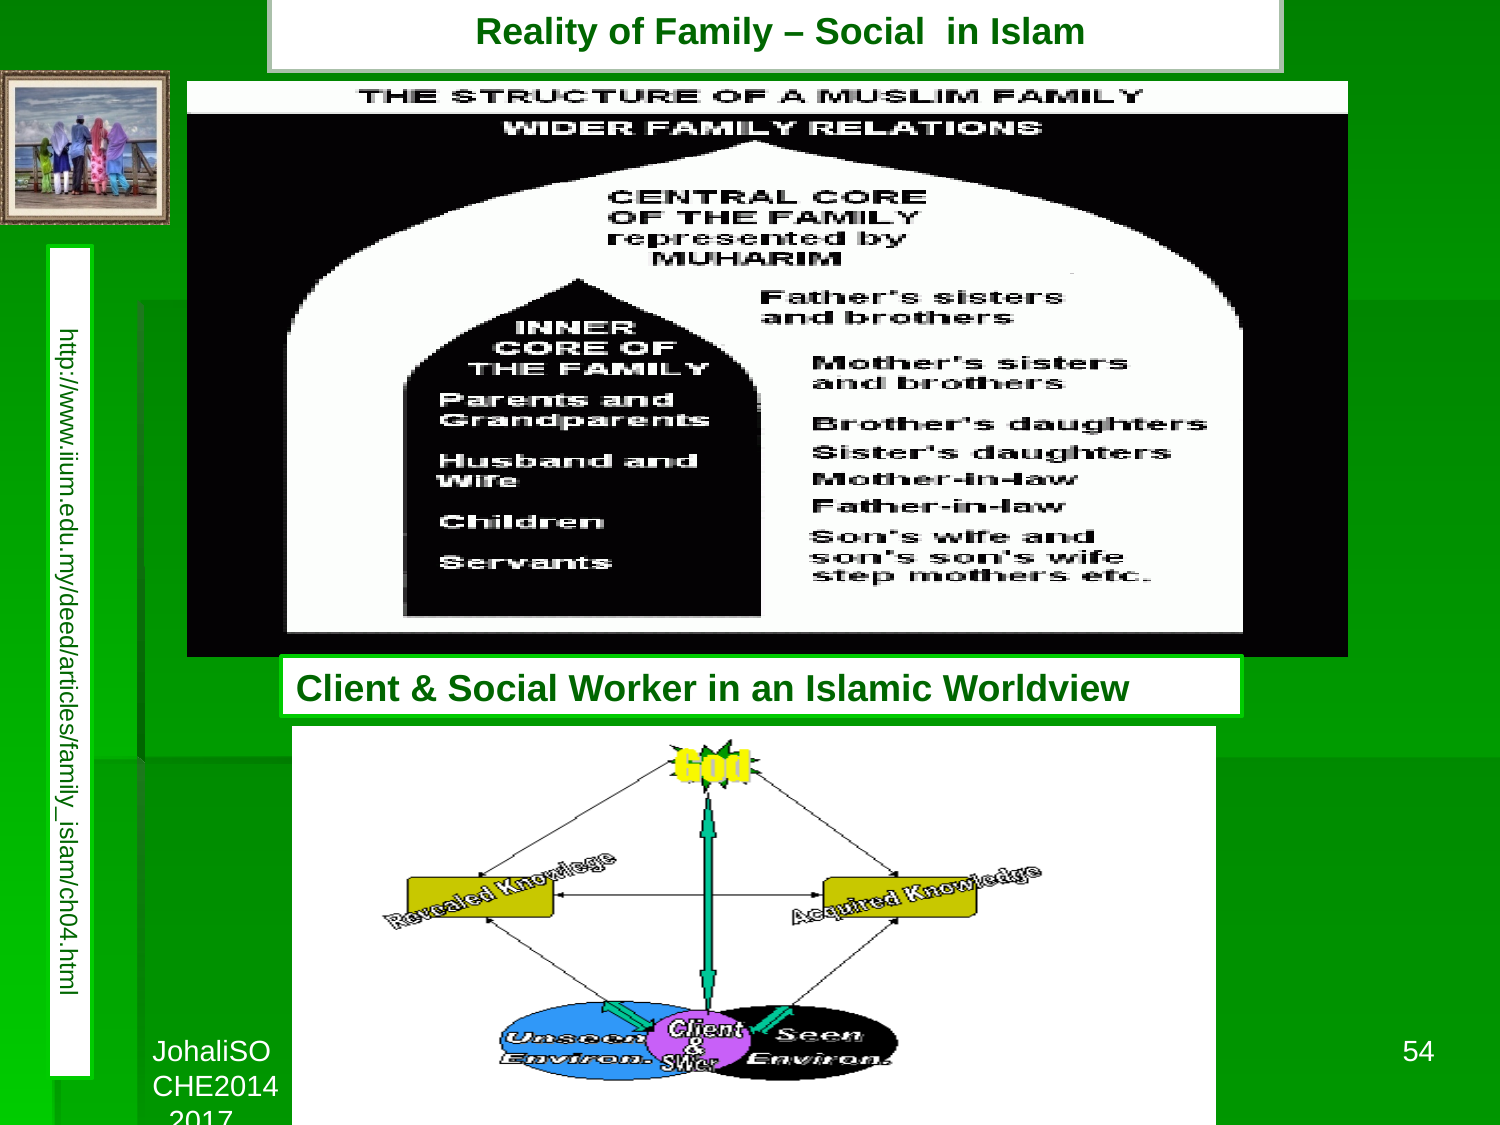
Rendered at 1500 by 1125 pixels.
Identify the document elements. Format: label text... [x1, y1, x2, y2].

text_box Client & Social Worker in an Islamic Worldview [279, 665, 1244, 718]
slide_number 54 [1221, 1024, 1451, 1103]
title Reality of Family – Social in Islam [267, 0, 1284, 73]
text_box http://www.iium.edu.my/deed/articles/family_islam/ch04.html [46, 244, 94, 1080]
picture [0, 70, 170, 225]
picture [292, 726, 1216, 1125]
slide_number JohaliSOCHE2014_2017 [137, 1024, 287, 1103]
picture [187, 81, 1348, 657]
